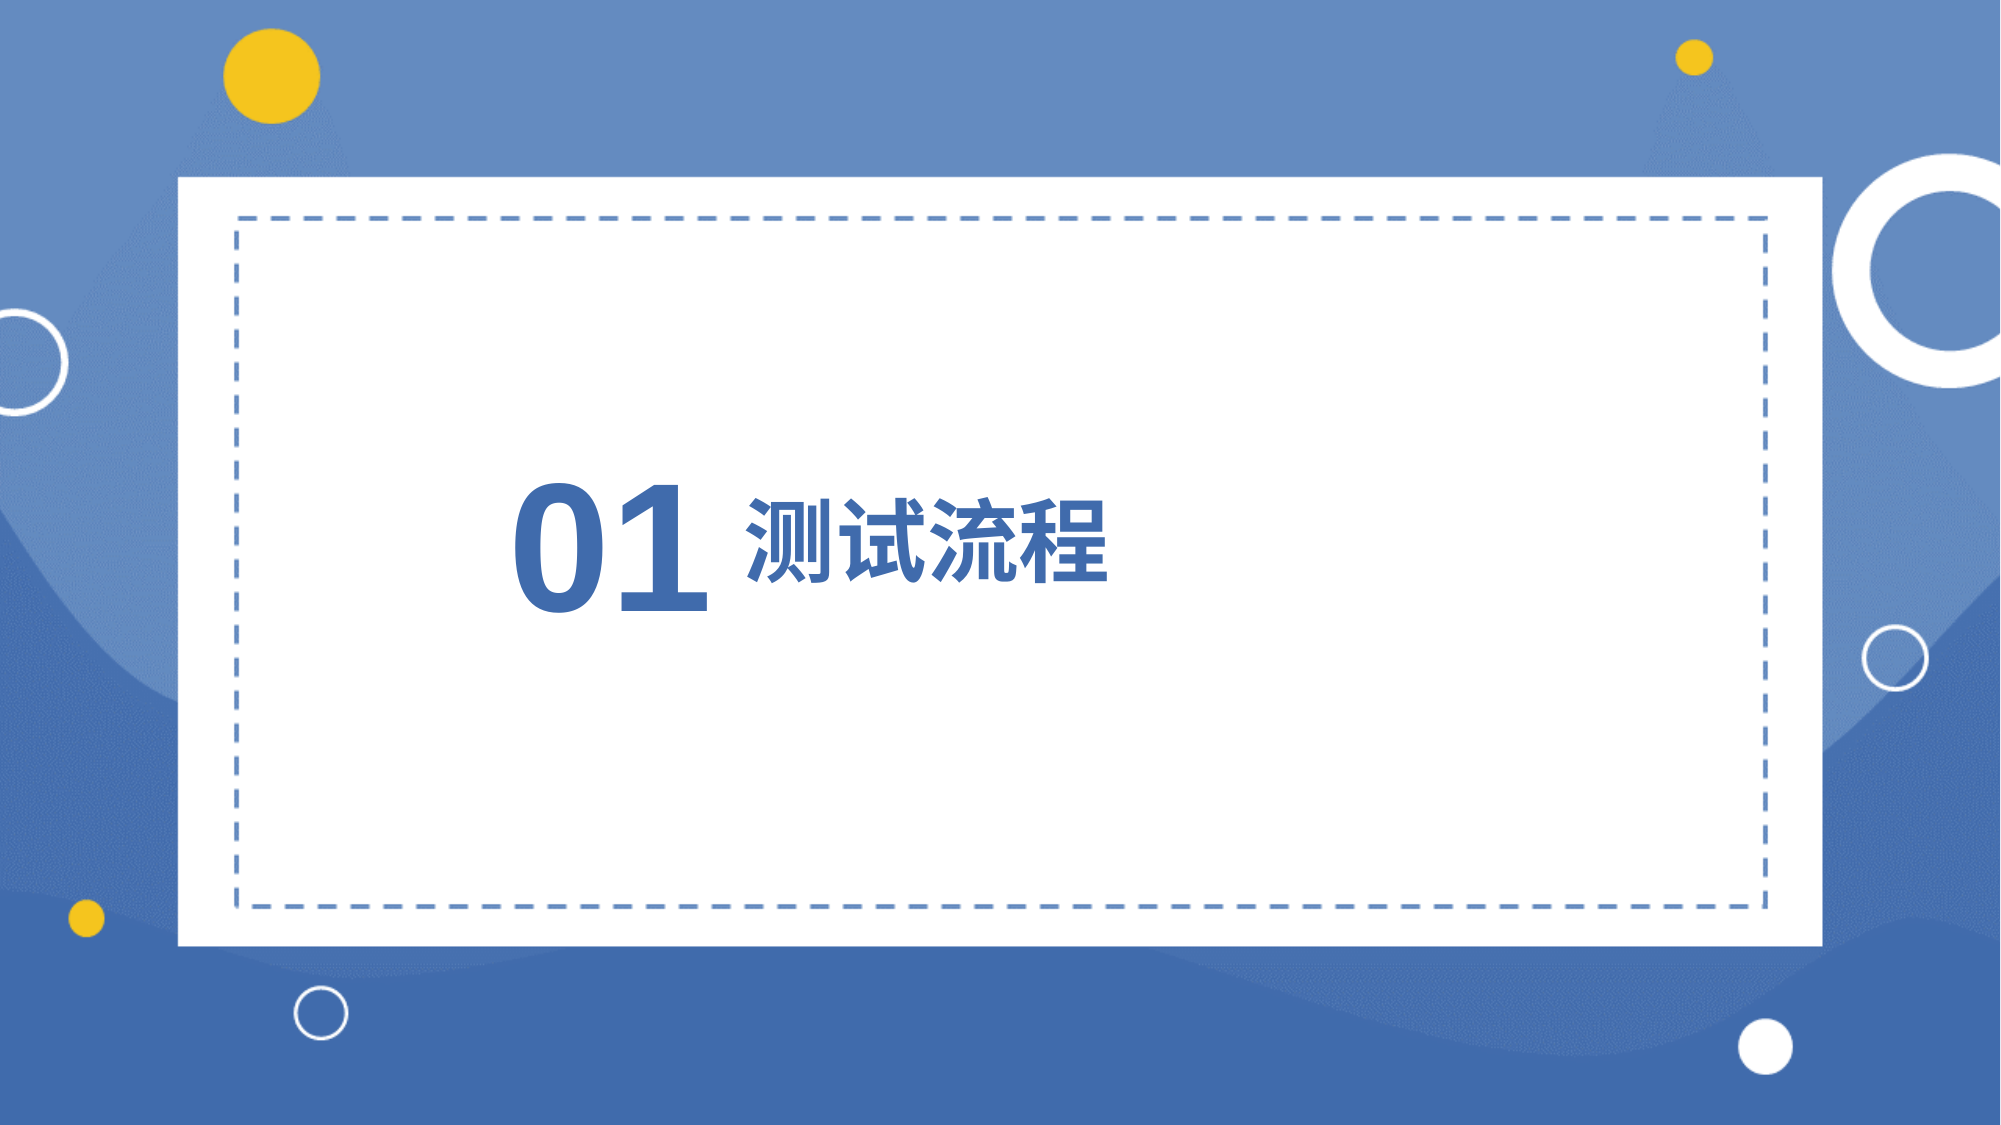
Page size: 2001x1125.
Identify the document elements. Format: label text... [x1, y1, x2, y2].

picture [0, 0, 2001, 1125]
text_box 01 [493, 420, 728, 656]
text_box 测试流程 [728, 476, 1126, 602]
